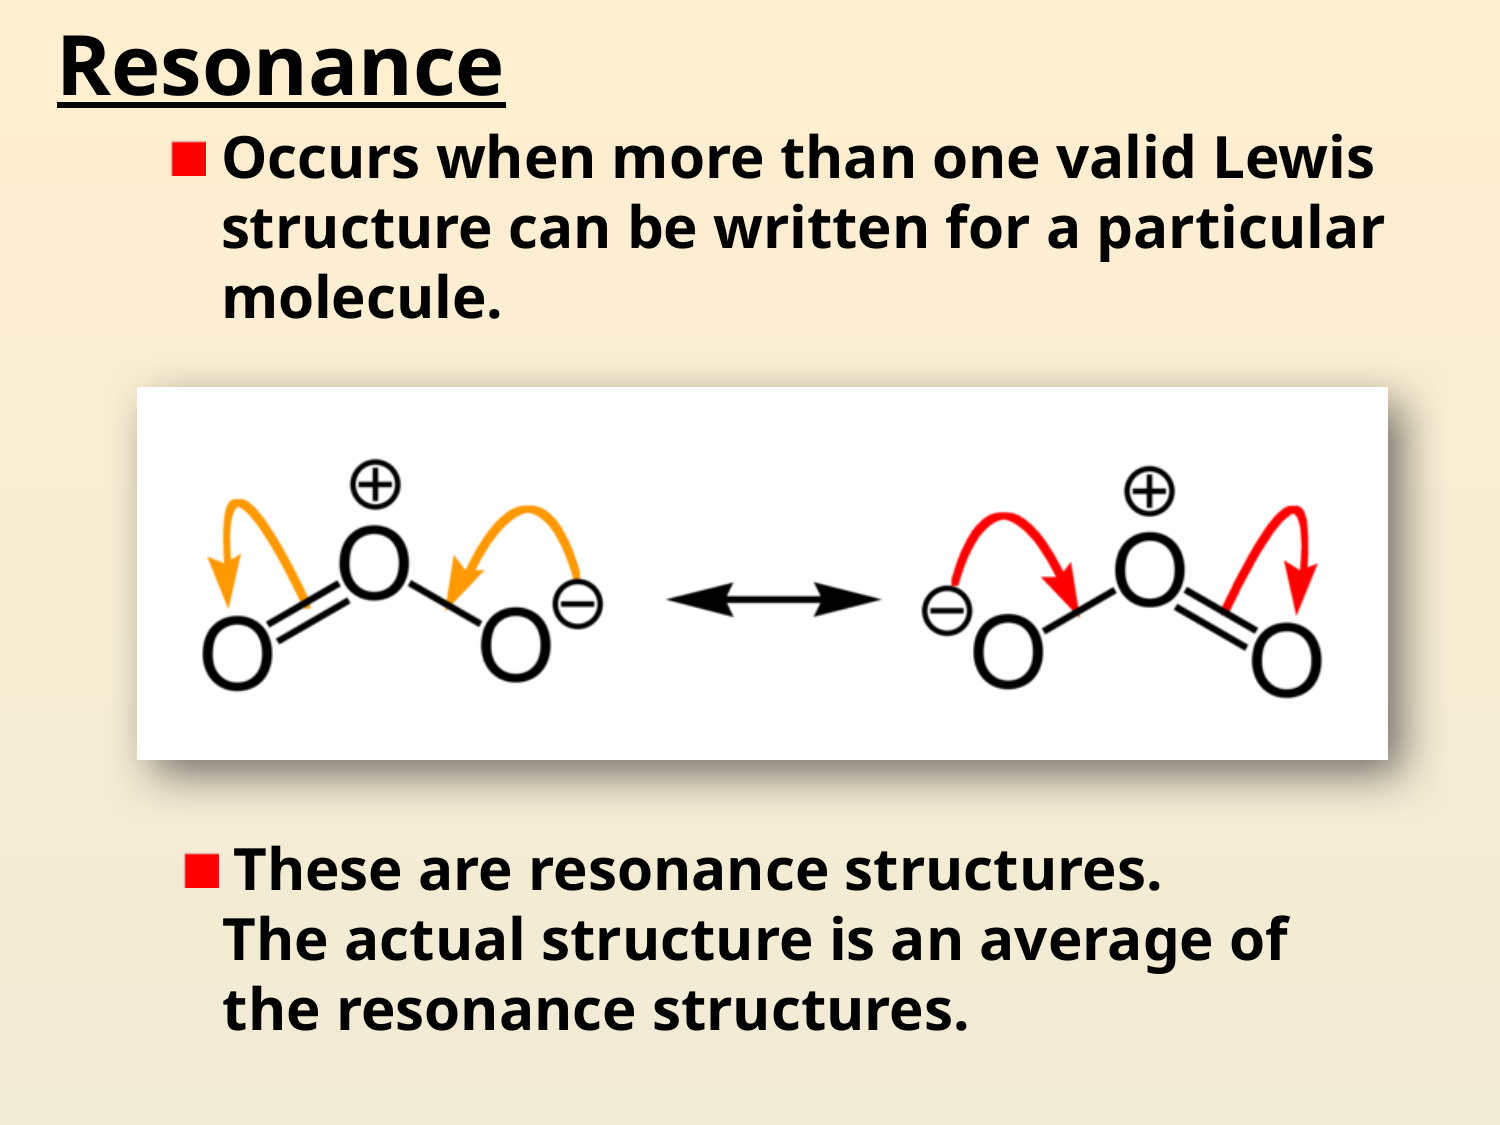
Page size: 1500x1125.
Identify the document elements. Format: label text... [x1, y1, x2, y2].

list Occurs when more than one valid Lewis structure can be written for a particular molecule. [150, 112, 1425, 338]
picture [164, 134, 206, 176]
title Resonance [37, 0, 526, 126]
picture [137, 387, 1388, 760]
text_box These are resonance structures. The actual structure is an average of the resonance structures. [162, 825, 1378, 1050]
picture [177, 846, 219, 888]
